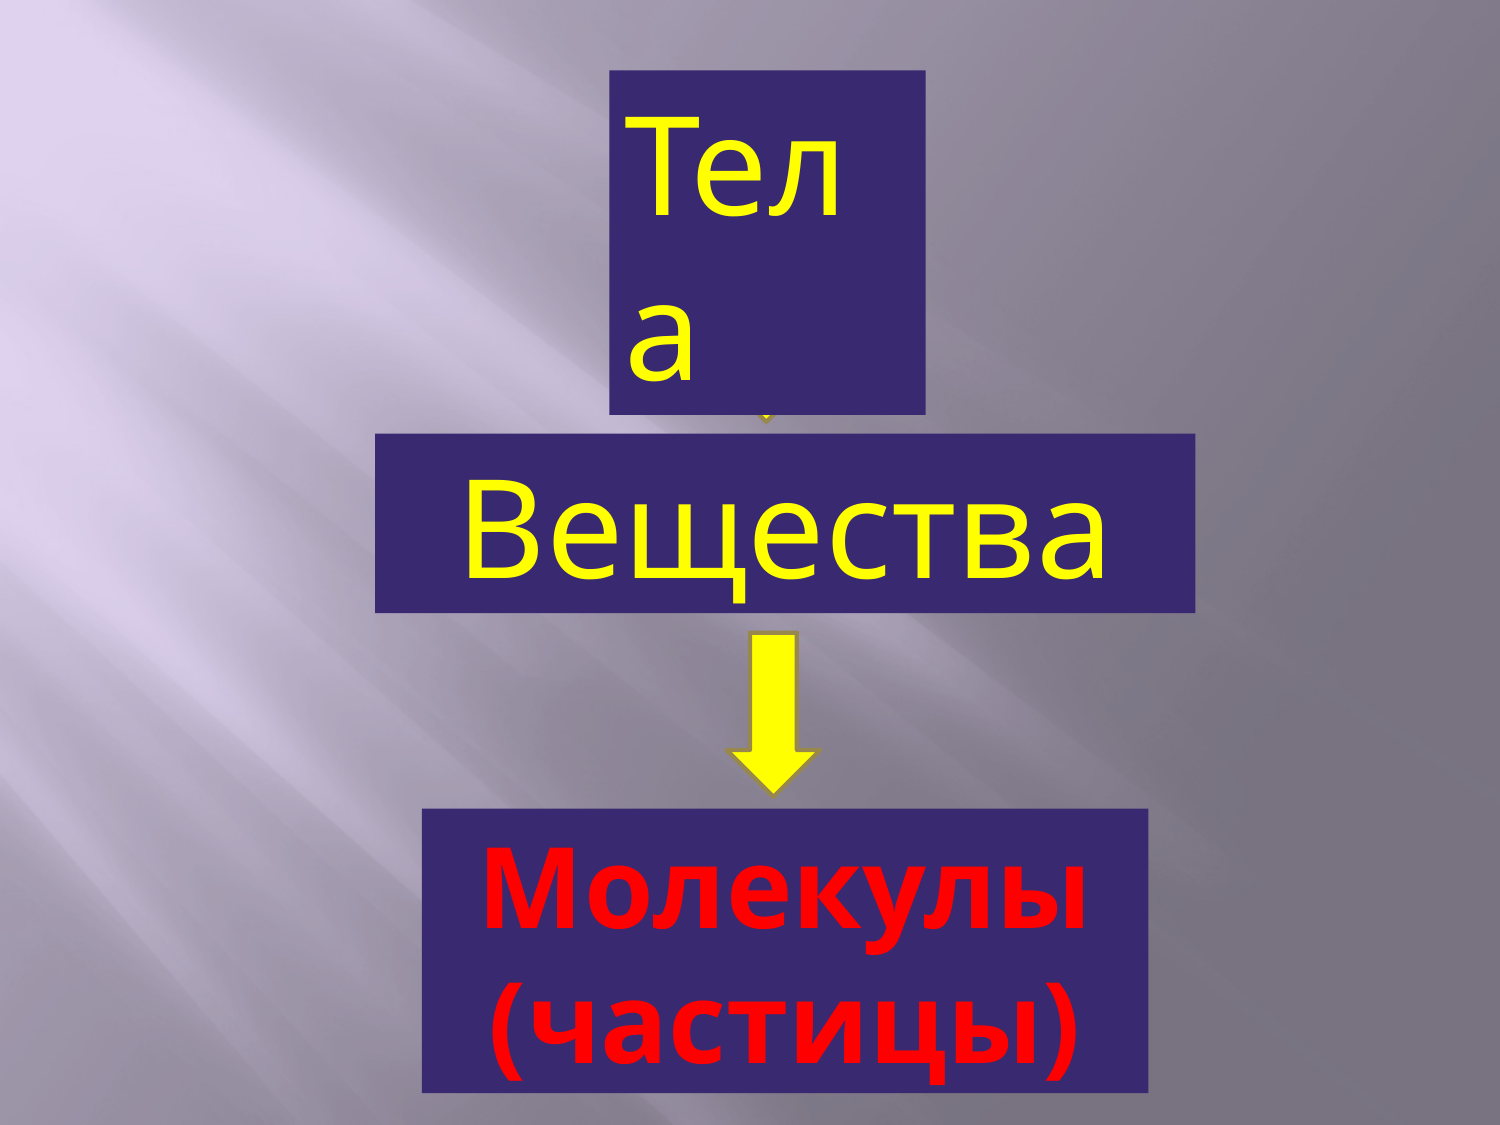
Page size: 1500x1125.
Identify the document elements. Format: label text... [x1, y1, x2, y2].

text_box [724, 630, 823, 799]
text_box Тела [609, 70, 926, 415]
text_box [756, 415, 777, 424]
list [75, 262, 1425, 1035]
text_box Вещества [375, 433, 1196, 614]
text_box Молекулы (частицы) [421, 808, 1149, 1094]
